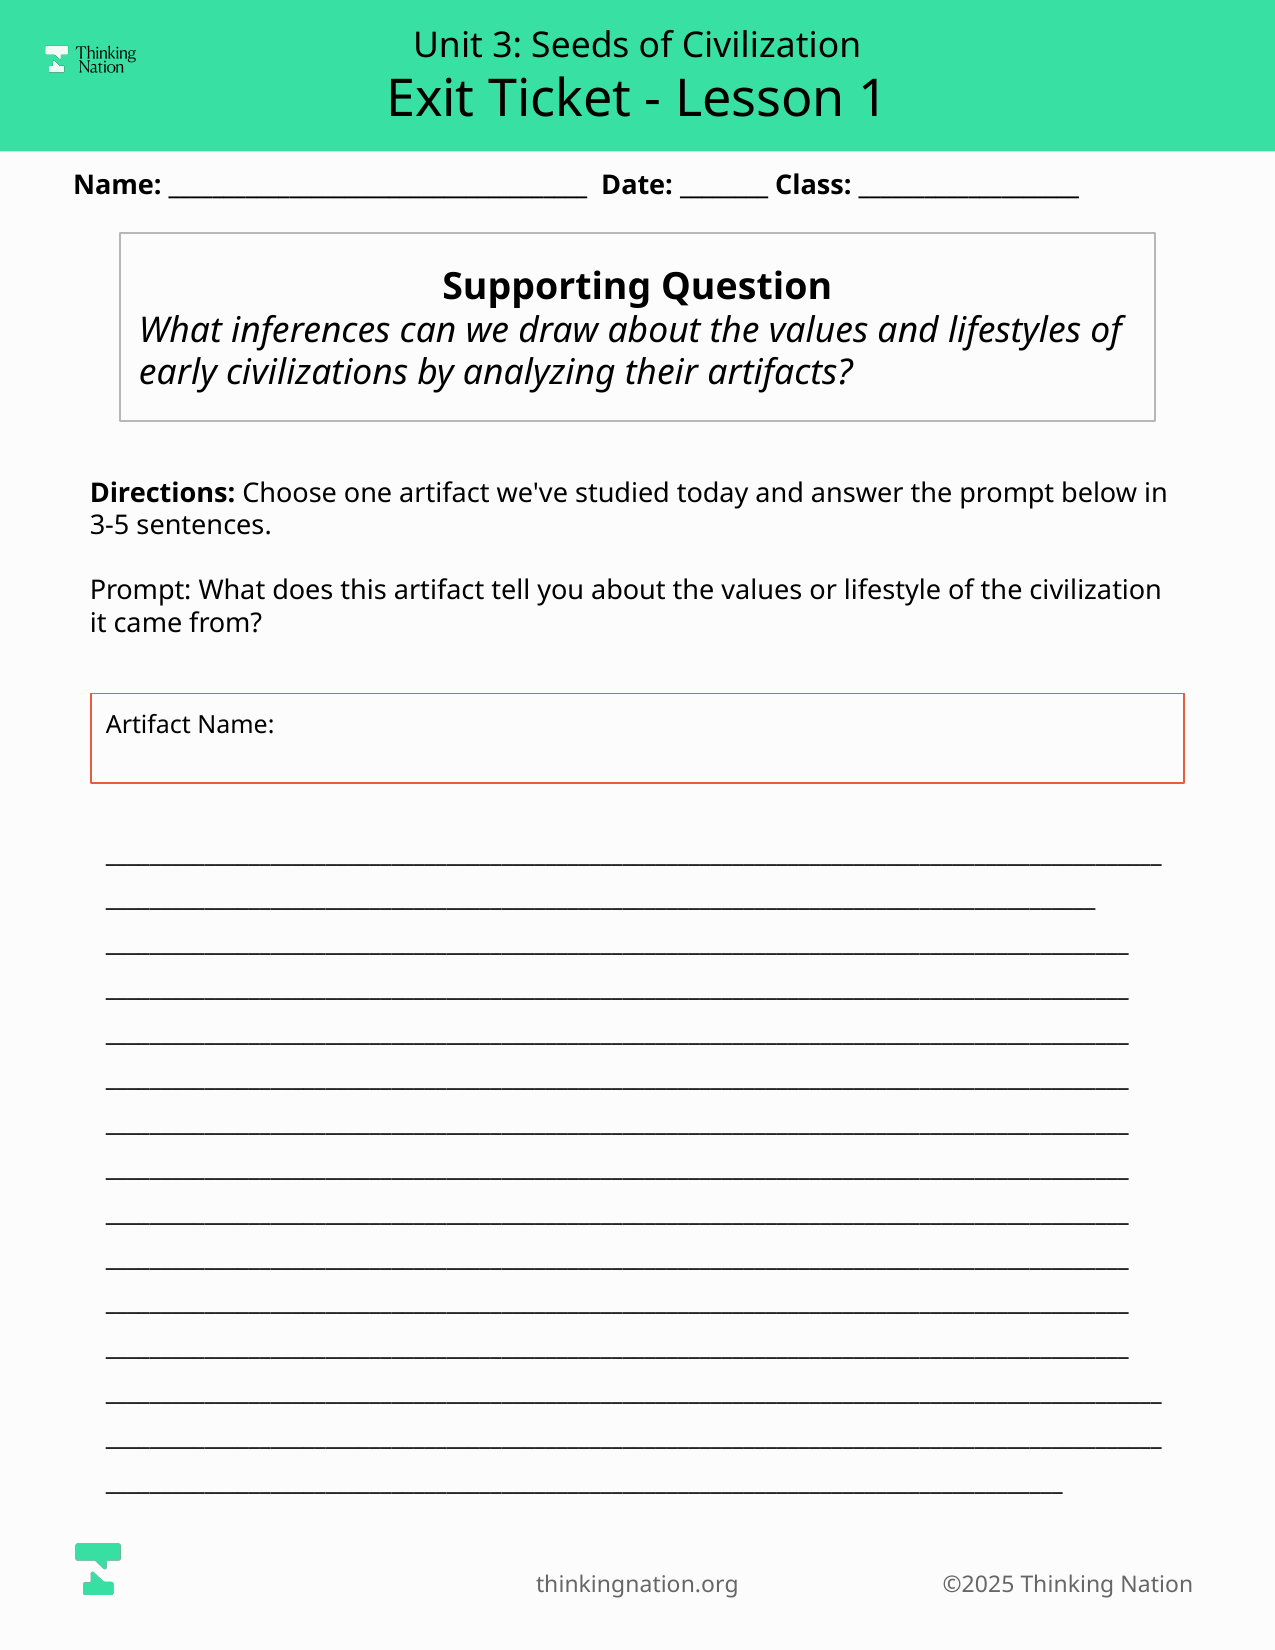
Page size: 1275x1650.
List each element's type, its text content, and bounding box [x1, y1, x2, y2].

text_box Directions: Choose one artifact we've studied today and answer the prompt below in 3-5 sentences. Prompt: What does this artifact tell you about the values or lifestyle of the civilization it came from? [74, 460, 1201, 653]
text_box Unit 3: Seeds of Civilization Exit Ticket - Lesson 1 [0, 0, 1275, 152]
text_box Supporting Question What inferences can we draw about the values and lifestyles of early civilizations by analyzing their artifacts? [119, 232, 1156, 422]
picture [35, 37, 140, 82]
picture [62, 1533, 134, 1605]
text_box __________________________________________________________________________________________________________________________________________________________________________________________ _____________________________________________________________________________________________ _____________________________________________________________________________________________ _____________________________________________________________________________________________ _____________________________________________________________________________________________ _____________________________________________________________________________________________ _____________________________________________________________________________________________ _____________________________________________________________________________________________ _____________________________________________________________________________________________ _____________________________________________________________________________________________ _____________________________________________________________________________________________ _______________________________________________________________________________________________________________________________________________________________________________________________________________________________________________________________________________________ [90, 807, 1185, 1511]
text_box thinkingnation.org [486, 1553, 789, 1605]
text_box Name: ______________________________________ Date: ________ Class: ____________________ [57, 151, 1218, 214]
text_box ©2025 Thinking Nation [907, 1553, 1210, 1605]
text_box Artifact Name: [90, 693, 1185, 784]
